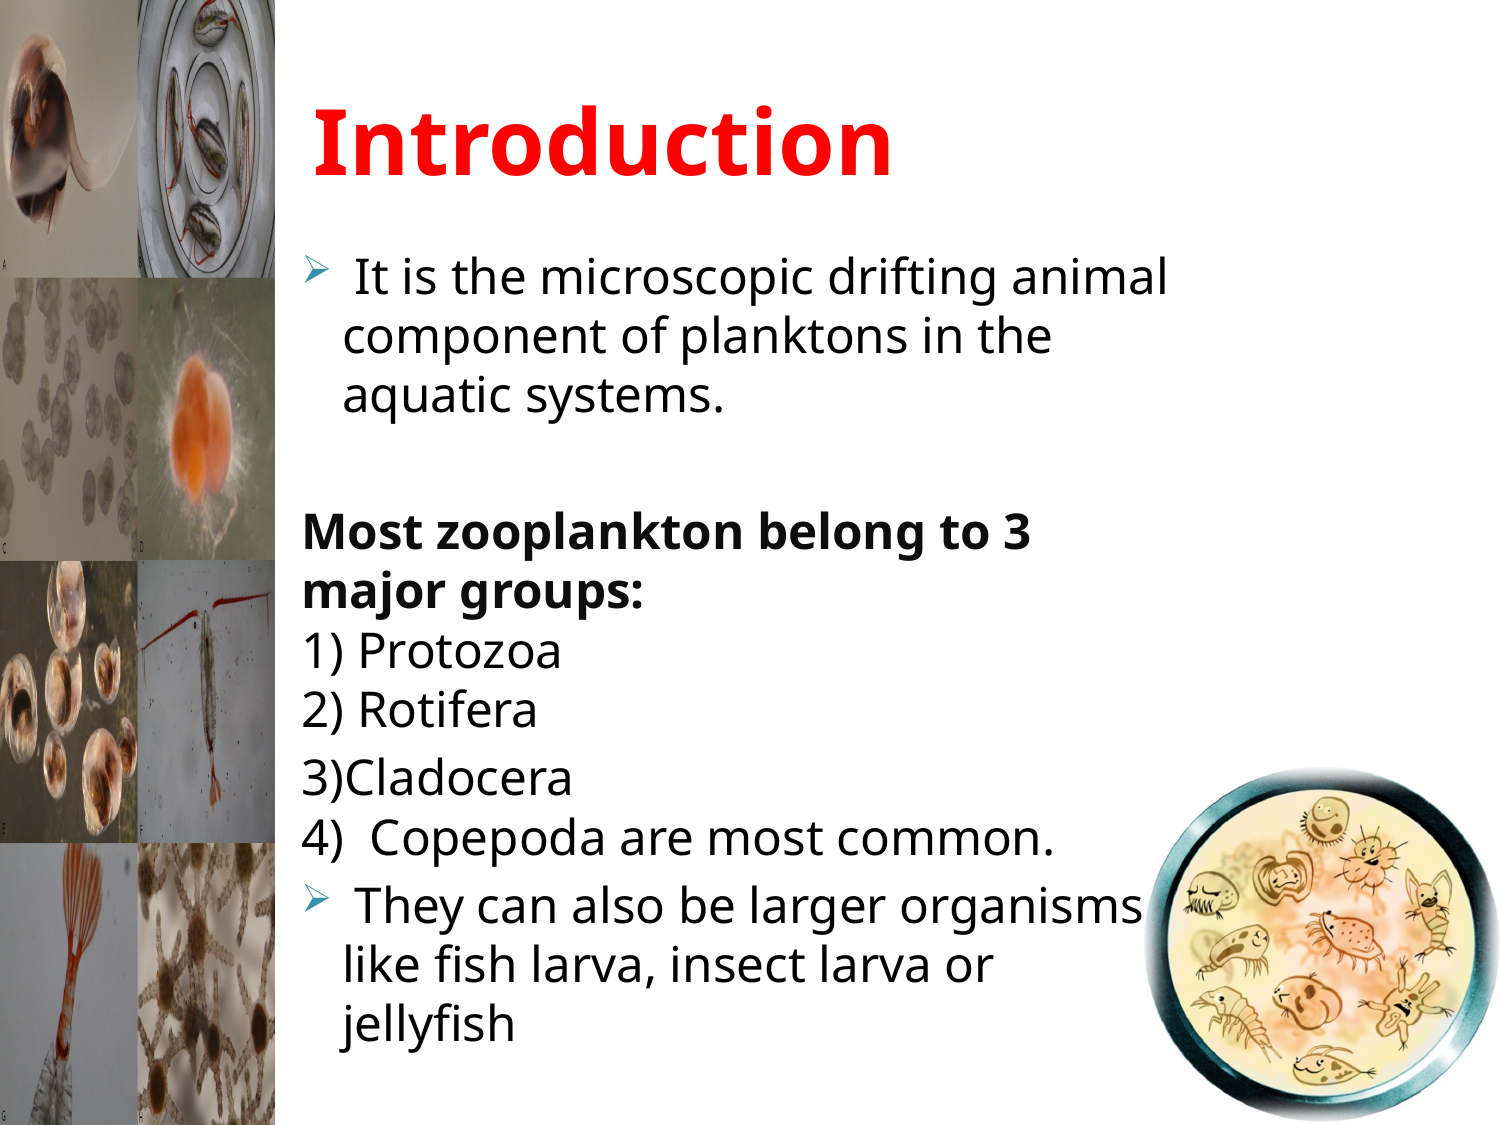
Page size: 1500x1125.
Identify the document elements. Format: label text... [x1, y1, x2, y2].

picture [1137, 762, 1500, 1125]
picture [0, 0, 276, 1125]
title Introduction [283, 45, 1466, 233]
list It is the microscopic drifting animal component of planktons in the aquatic systems. Most zooplankton belong to 3 major groups: 1) Protozoa 2) Rotifera 3)Cladocera 4) Copepoda are most common. They can also be larger organisms like fish larva, insect larva or jellyfish [283, 237, 1188, 1125]
